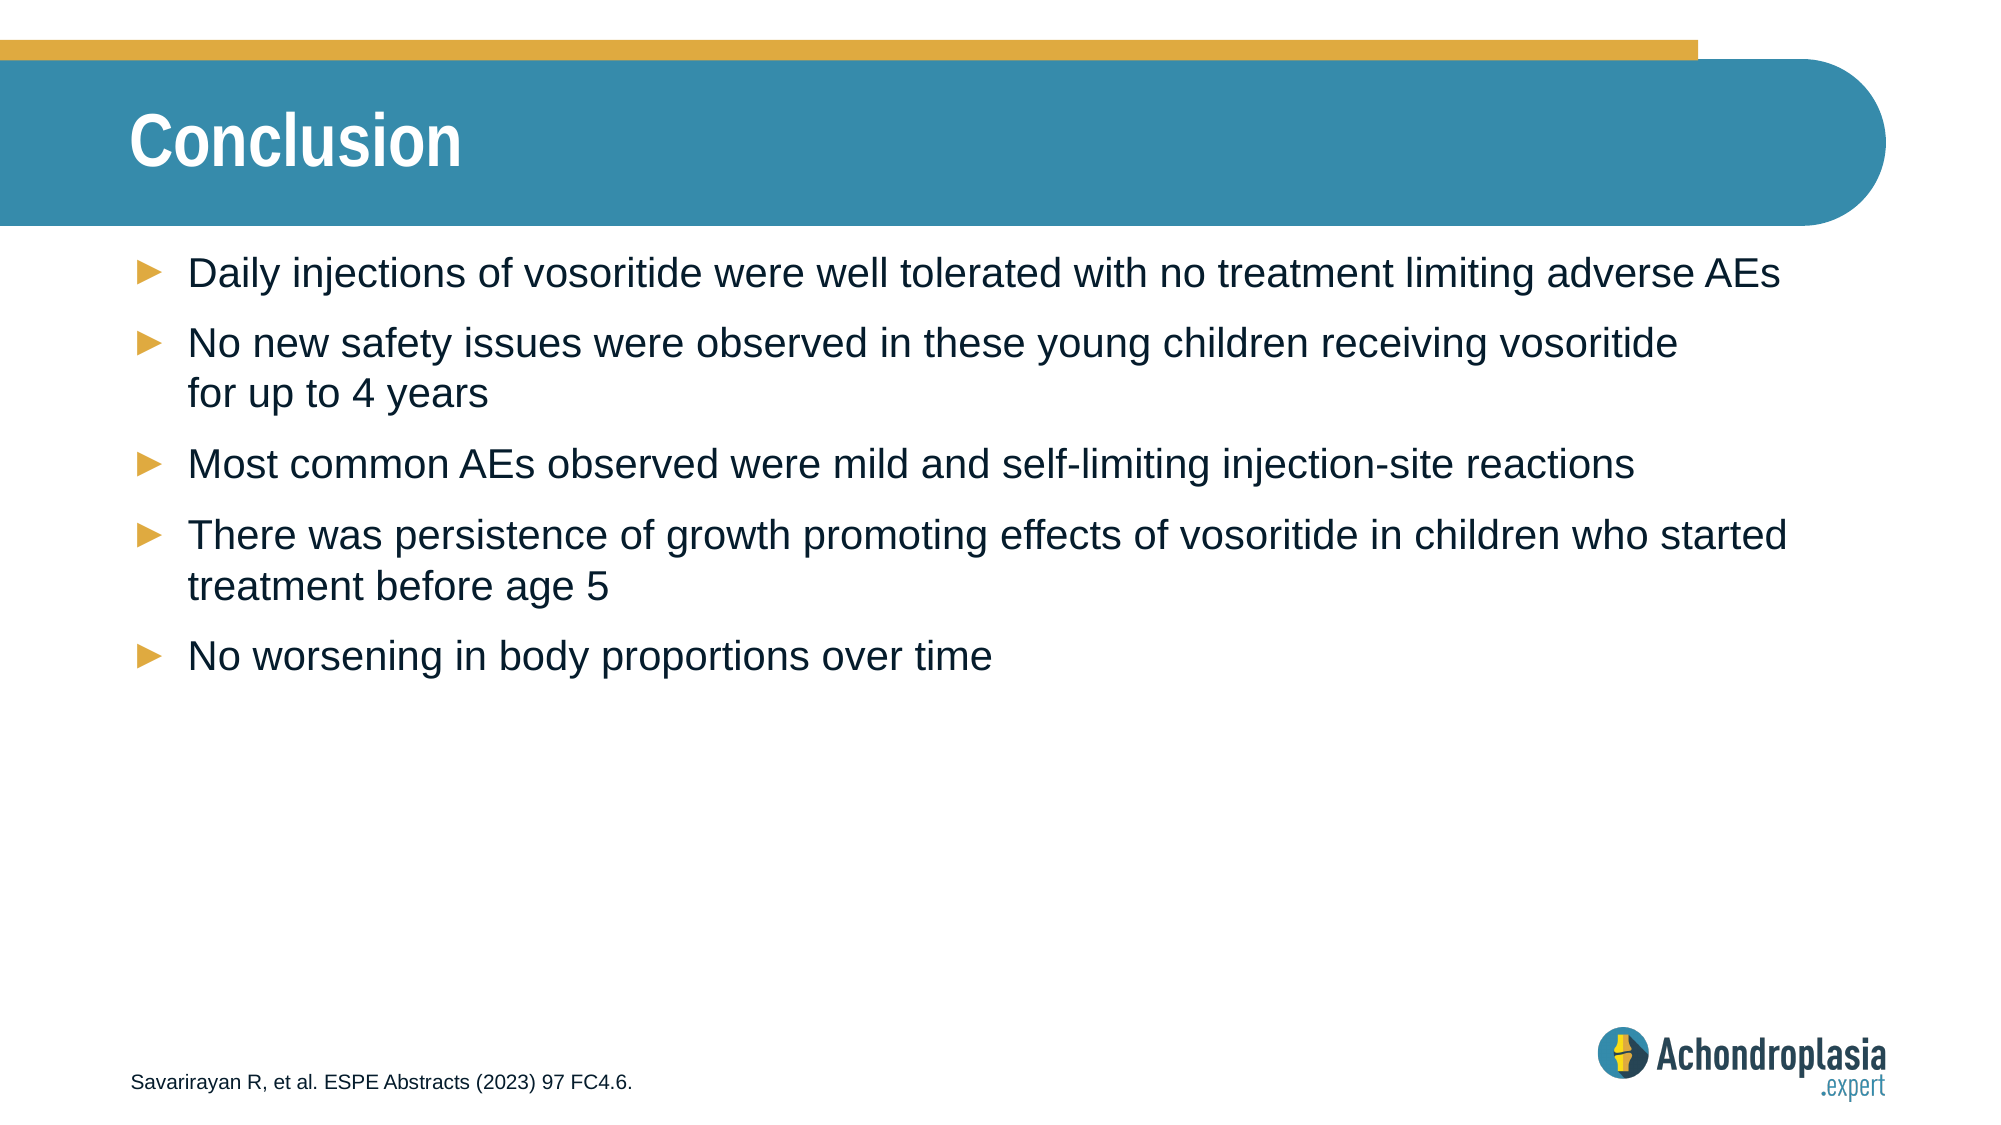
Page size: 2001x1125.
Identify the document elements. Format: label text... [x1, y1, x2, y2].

title Conclusion [114, 59, 1886, 225]
picture [1597, 1027, 1886, 1102]
list Daily injections of vosoritide were well tolerated with no treatment limiting adverse AEs No new safety issues were observed in these young children receiving vosoritide for up to 4 years Most common AEs observed were mild and self-limiting injection-site reactions There was persistence of growth promoting effects of vosoritide in children who started treatment before age 5 No worsening in body proportions over time [114, 237, 1886, 982]
footer Savarirayan R, et al. ESPE Abstracts (2023) 97 FC4.6. [115, 1006, 1532, 1102]
